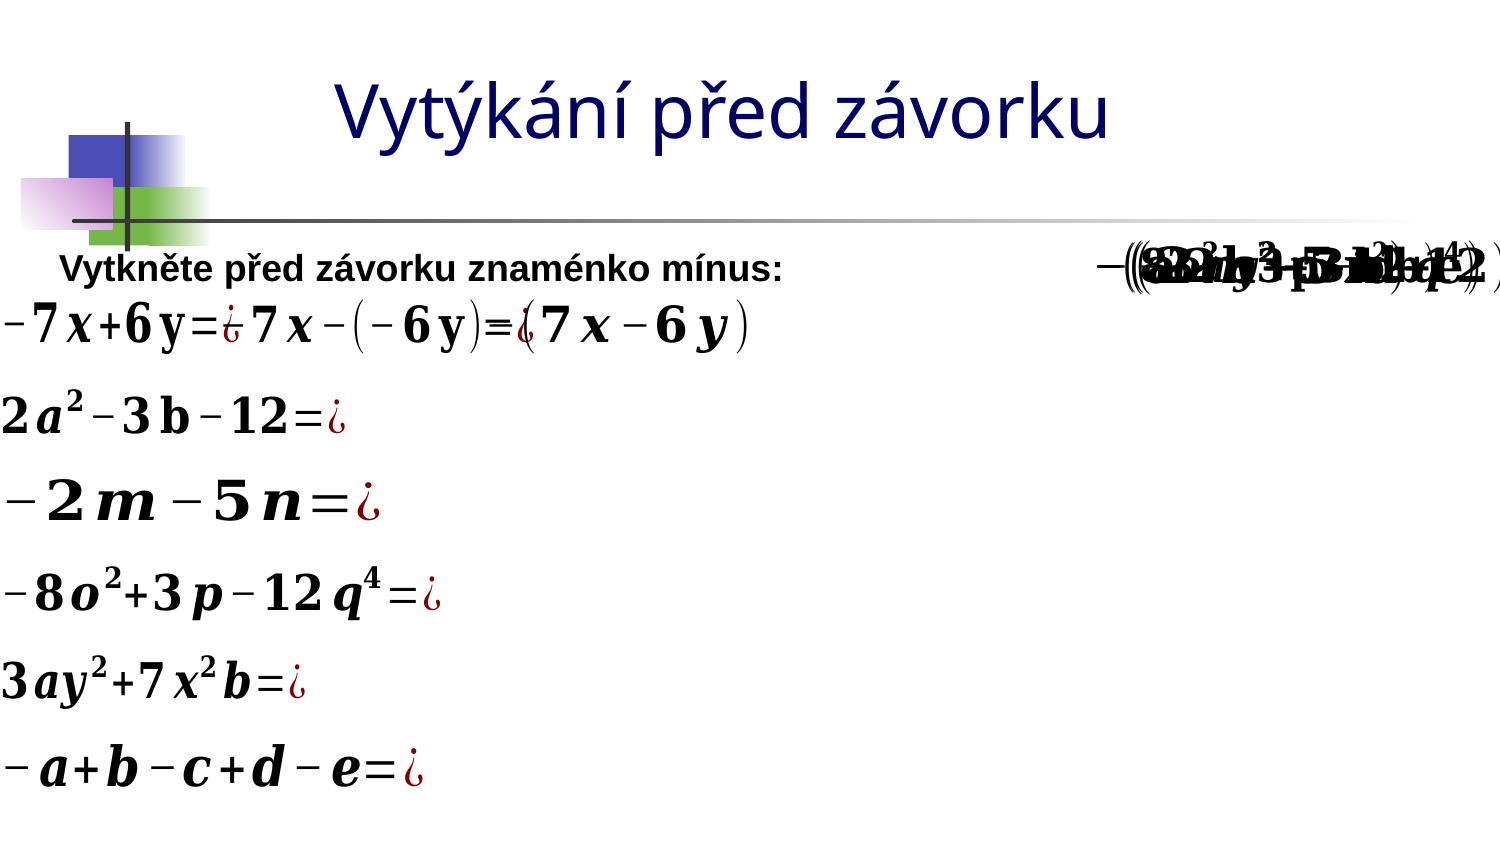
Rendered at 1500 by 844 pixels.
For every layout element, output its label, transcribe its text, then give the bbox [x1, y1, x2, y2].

text_box Vytkněte před závorku znaménko mínus: [0, 236, 844, 296]
title Vytýkání před závorku [129, 43, 1318, 175]
